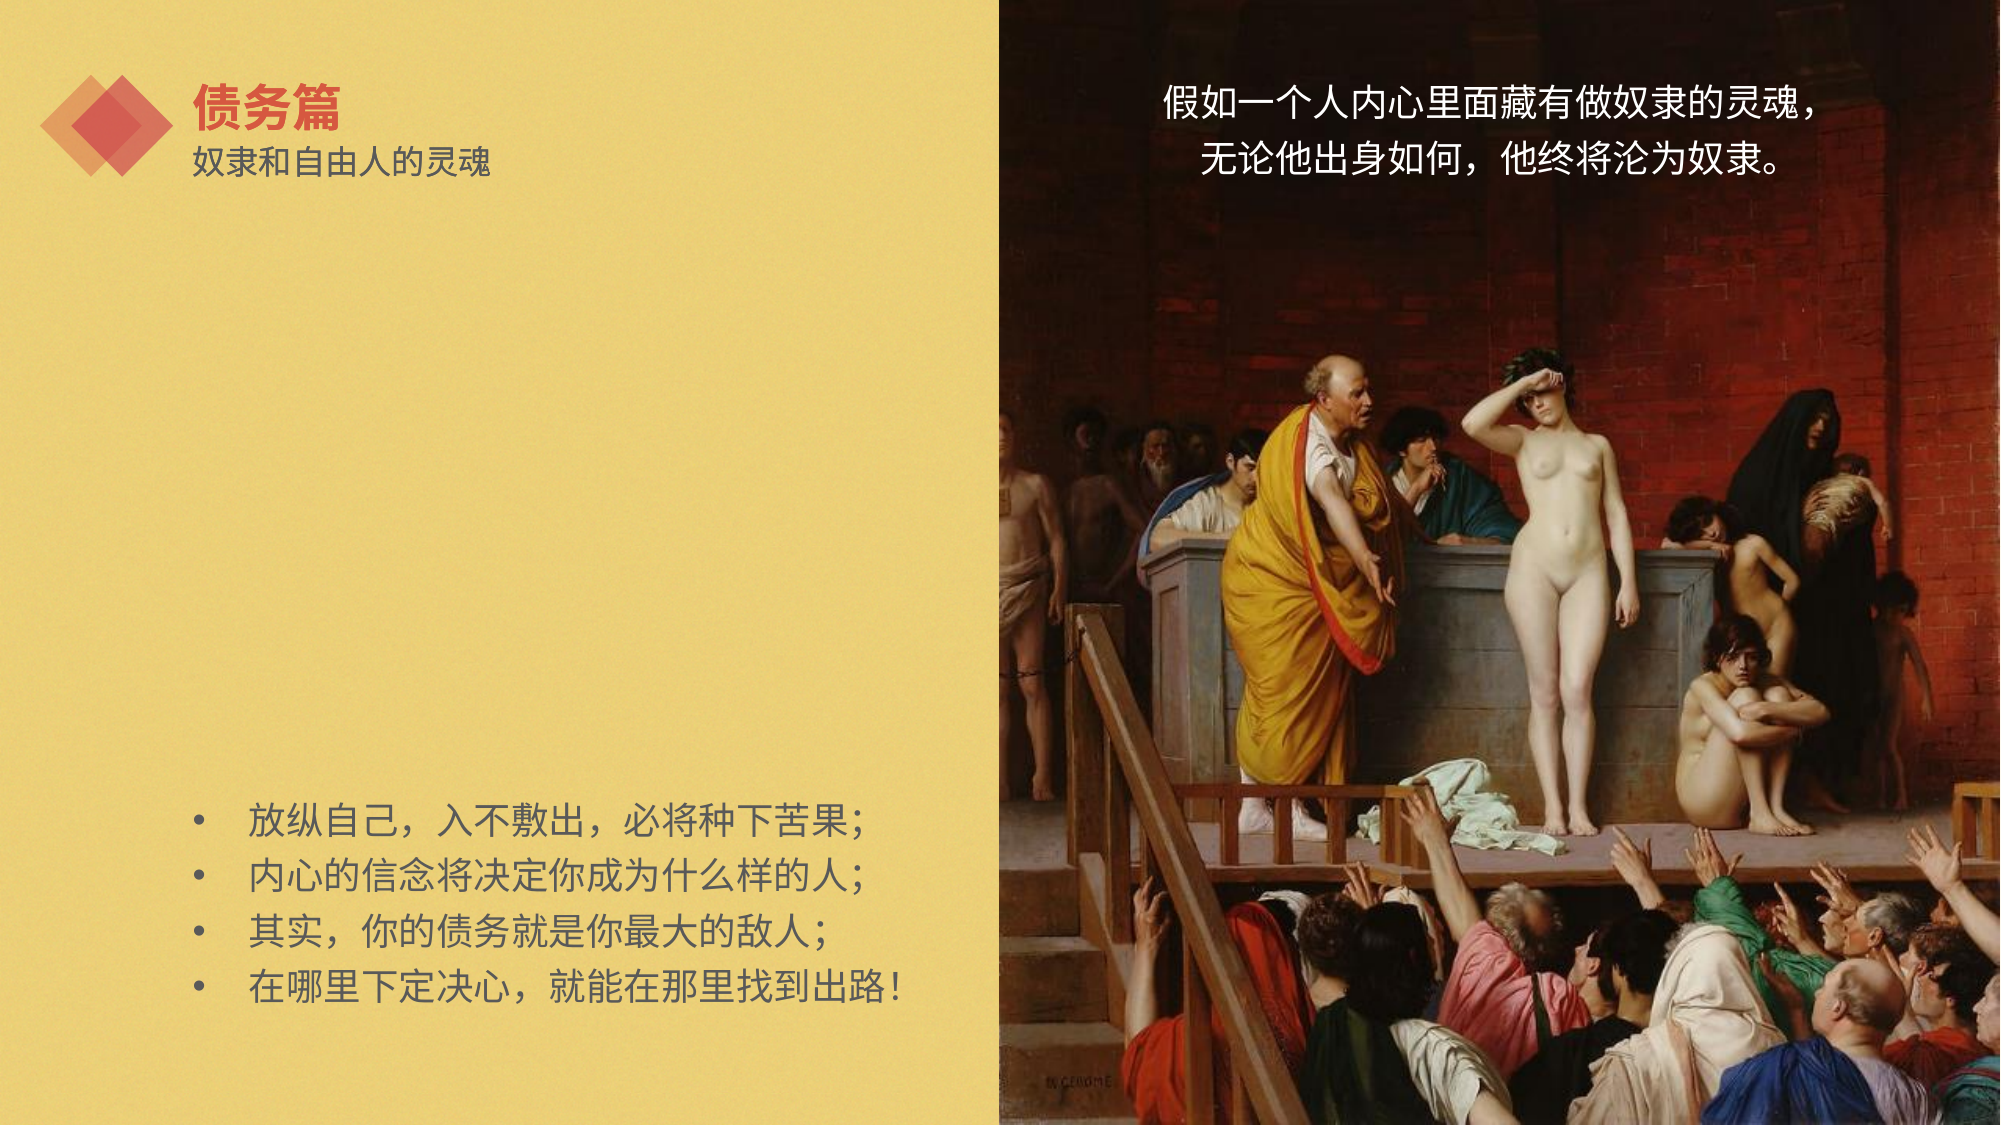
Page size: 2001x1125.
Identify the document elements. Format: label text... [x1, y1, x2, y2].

picture [0, 0, 2001, 1125]
text_box 债务篇 奴隶和自由人的灵魂 [177, 61, 728, 189]
text_box 放纵自己，入不敷出，必将种下苦果； 内心的信念将决定你成为什么样的人； 其实，你的债务就是你最大的敌人； 在哪里下定决心，就能在那里找到出路！ [177, 779, 999, 1016]
